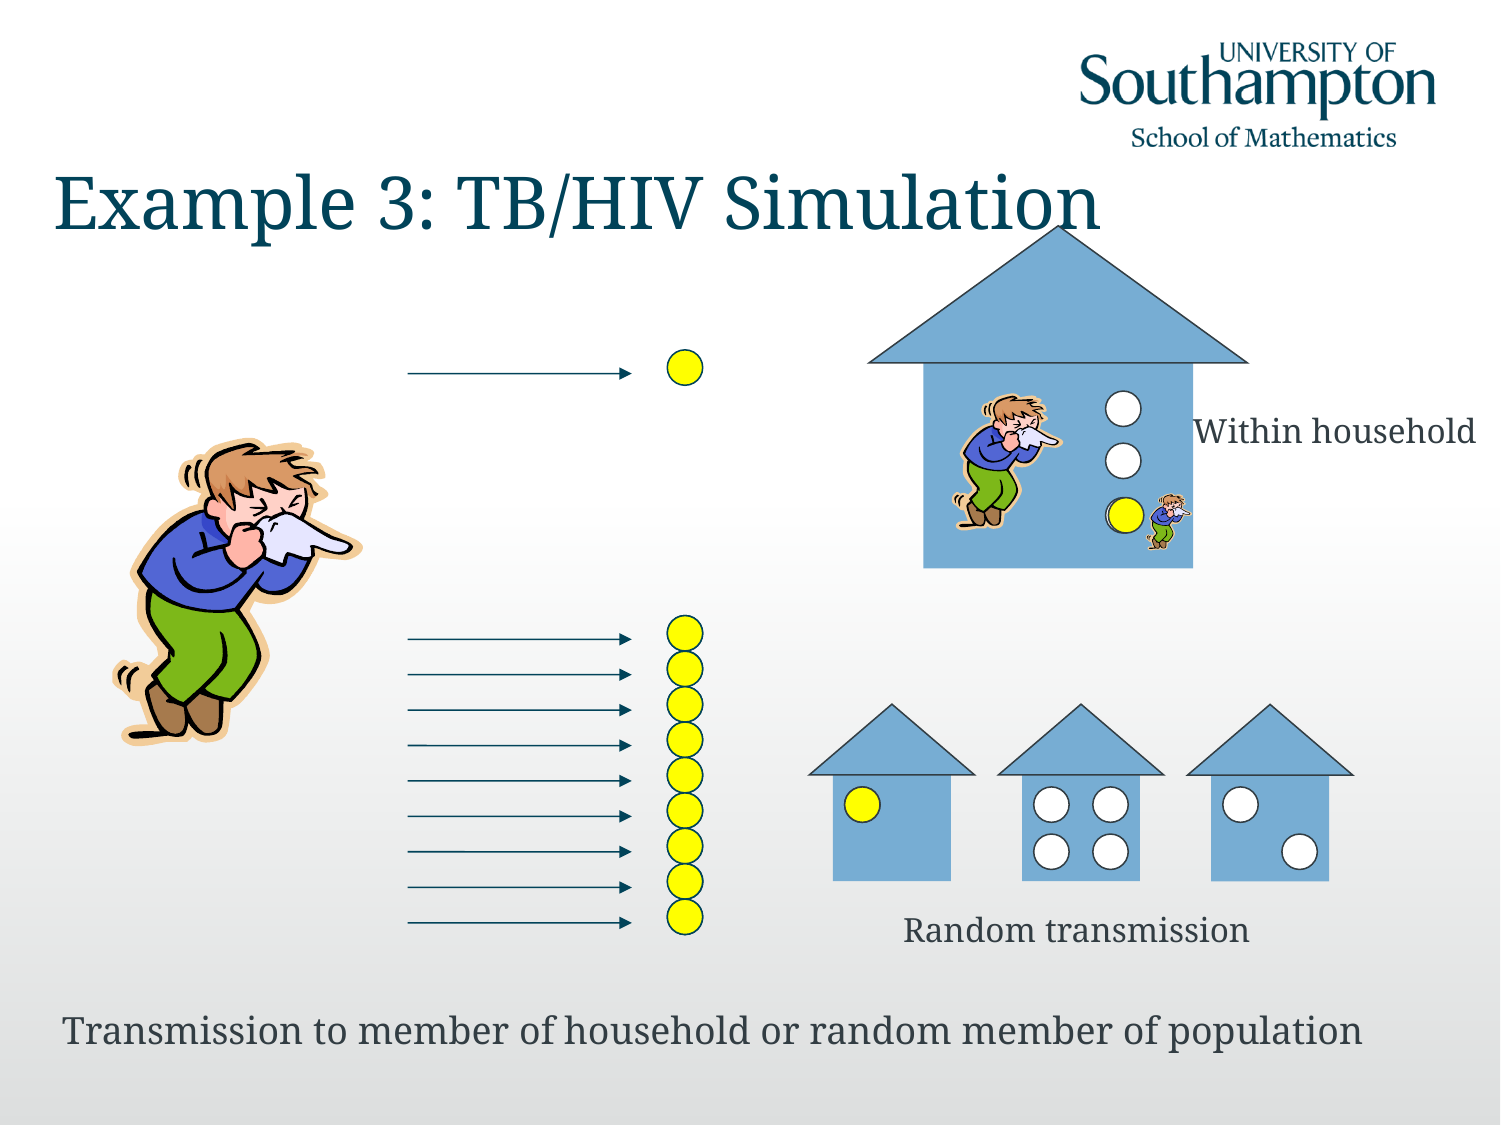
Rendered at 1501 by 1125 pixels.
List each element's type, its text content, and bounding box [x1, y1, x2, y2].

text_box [407, 615, 1353, 959]
title Example 3: TB/HIV Simulation [53, 148, 1448, 256]
picture [1296, 42, 1301, 51]
picture [111, 432, 369, 752]
text_box Transmission to member of household or random member of population [47, 999, 1450, 1060]
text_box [407, 225, 1484, 569]
picture [1080, 42, 1436, 147]
